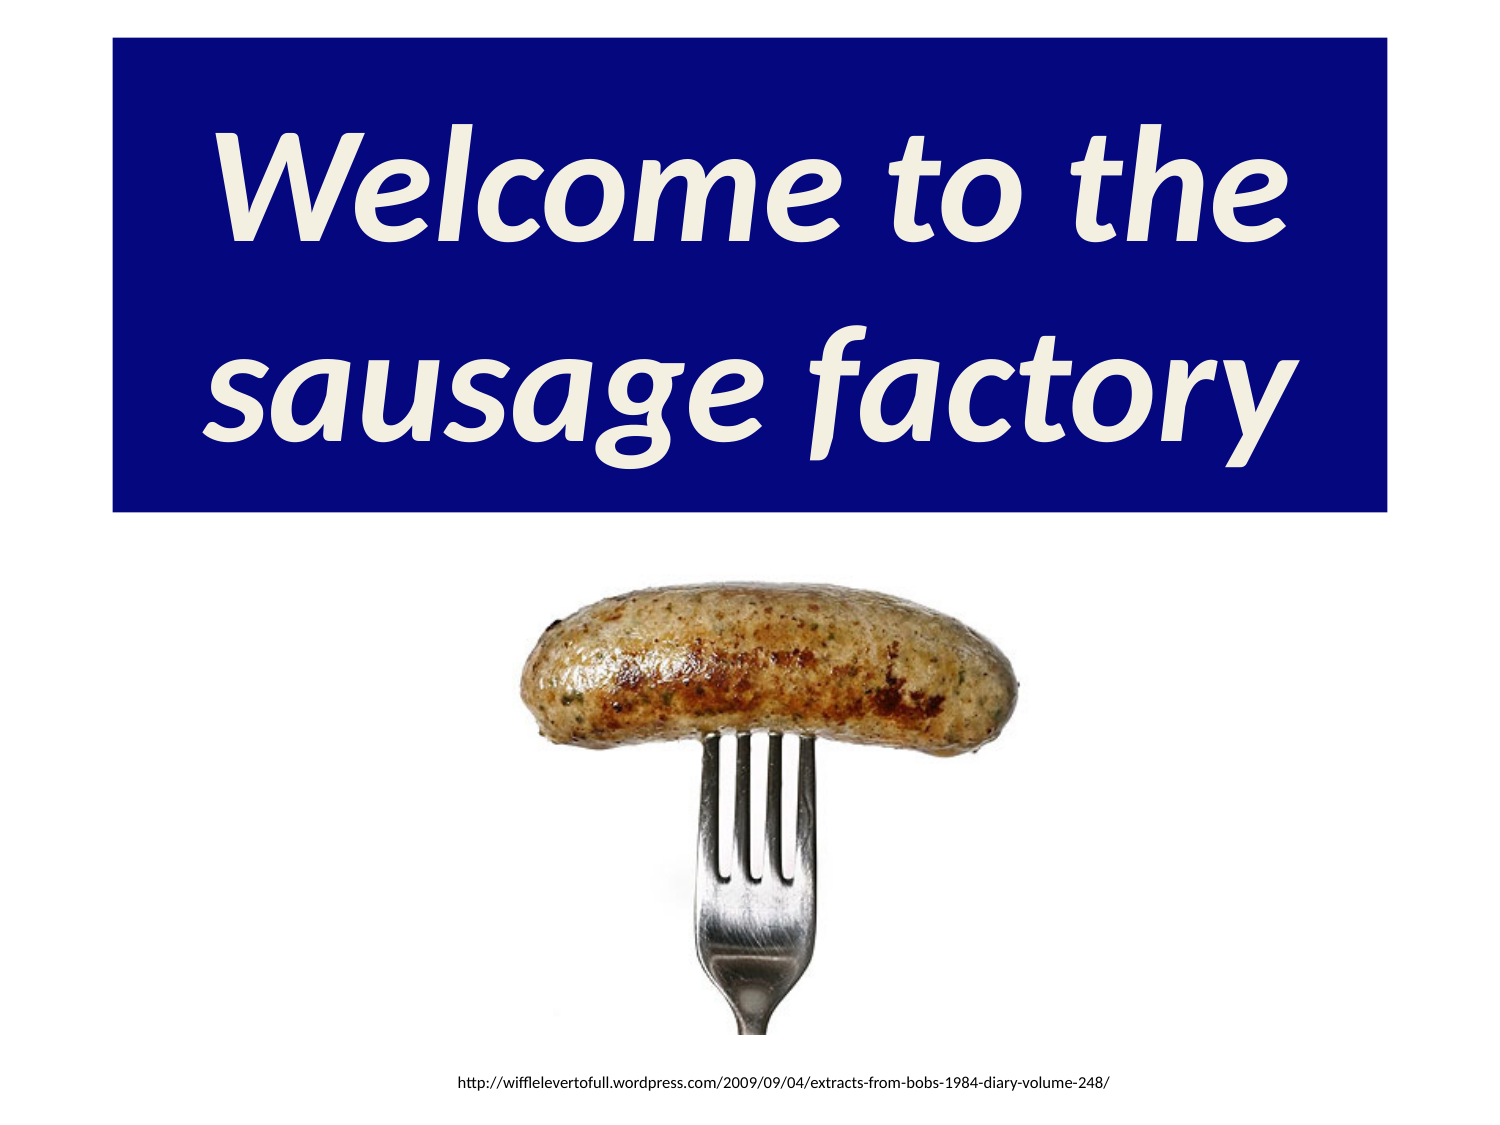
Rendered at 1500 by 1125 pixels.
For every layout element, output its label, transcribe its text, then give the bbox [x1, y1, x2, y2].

title Welcome to the sausage factory [112, 37, 1388, 513]
picture [412, 562, 1105, 1035]
text_box http://wifflelevertofull.wordpress.com/2009/09/04/extracts-from-bobs-1984-diary-volume-248/ [442, 1064, 1126, 1100]
